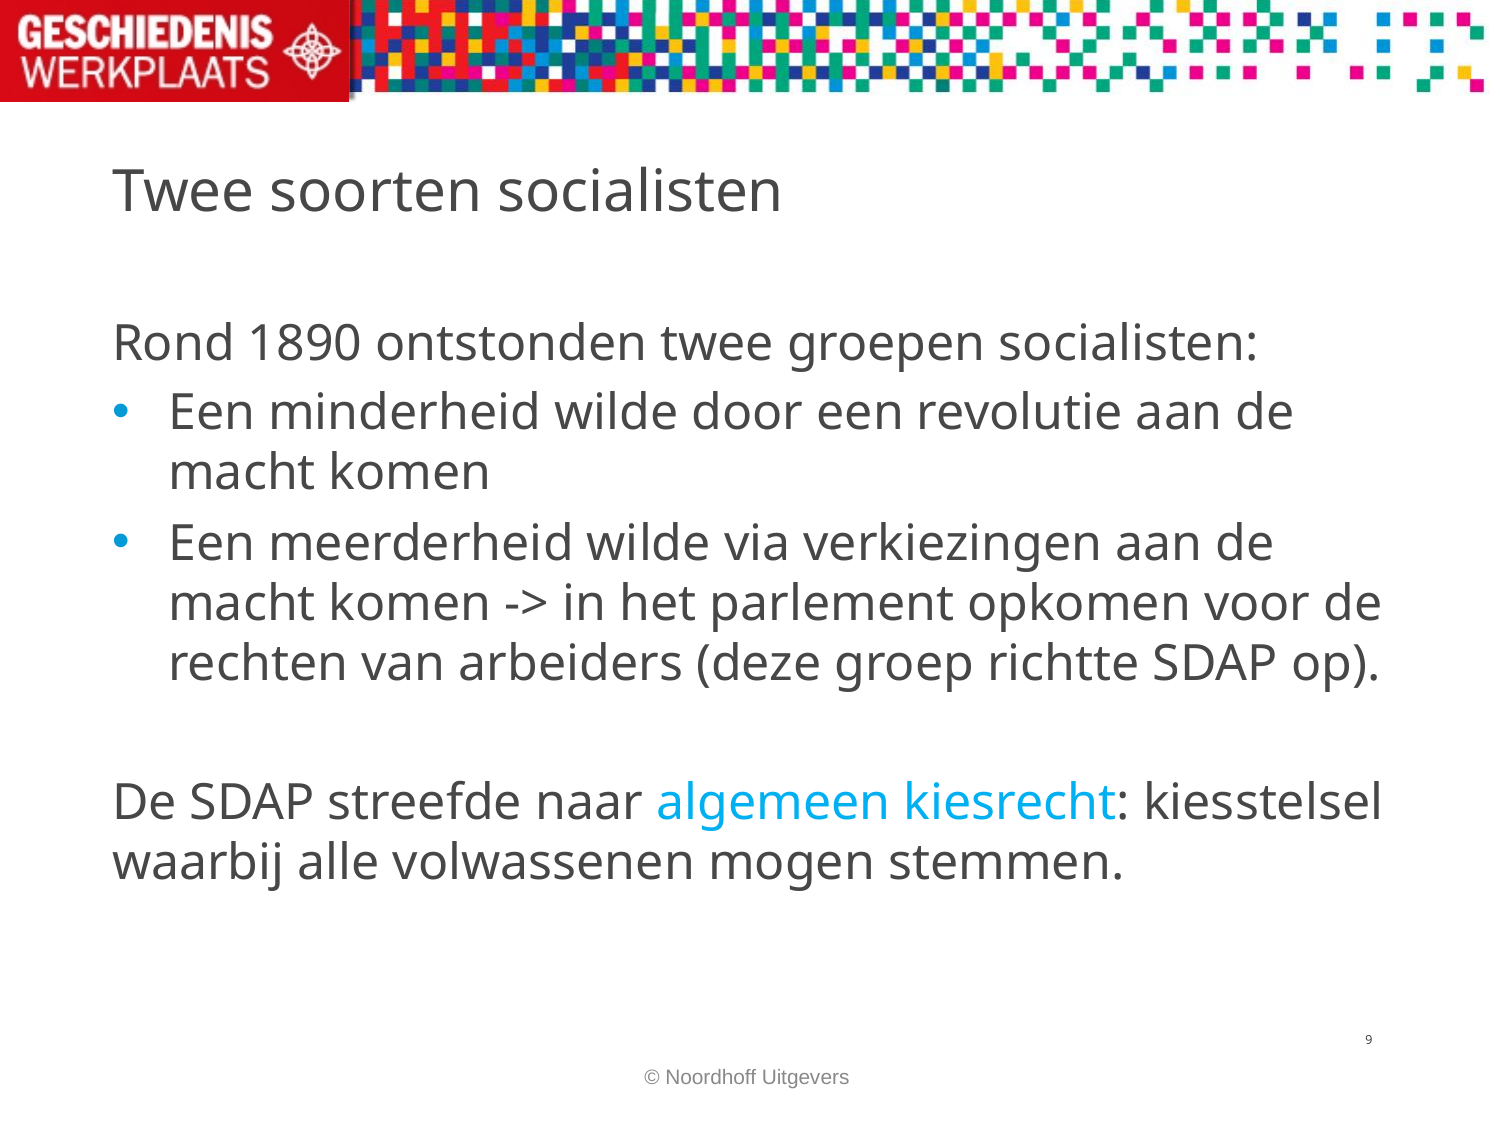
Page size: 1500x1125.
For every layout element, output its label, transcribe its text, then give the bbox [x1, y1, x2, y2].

list Rond 1890 ontstonden twee groepen socialisten: Een minderheid wilde door een revolutie aan de macht komen Een meerderheid wilde via verkiezingen aan de macht komen -> in het parlement opkomen voor de rechten van arbeiders (deze groep richtte SDAP op). De SDAP streefde naar algemeen kiesrecht: kiesstelsel waarbij alle volwassenen mogen stemmen. [112, 302, 1409, 988]
picture [0, 0, 1500, 1125]
slide_number 9 [1325, 1025, 1388, 1063]
text_box © Noordhoff Uitgevers [512, 1045, 988, 1106]
title Twee soorten socialisten [112, 145, 1401, 256]
